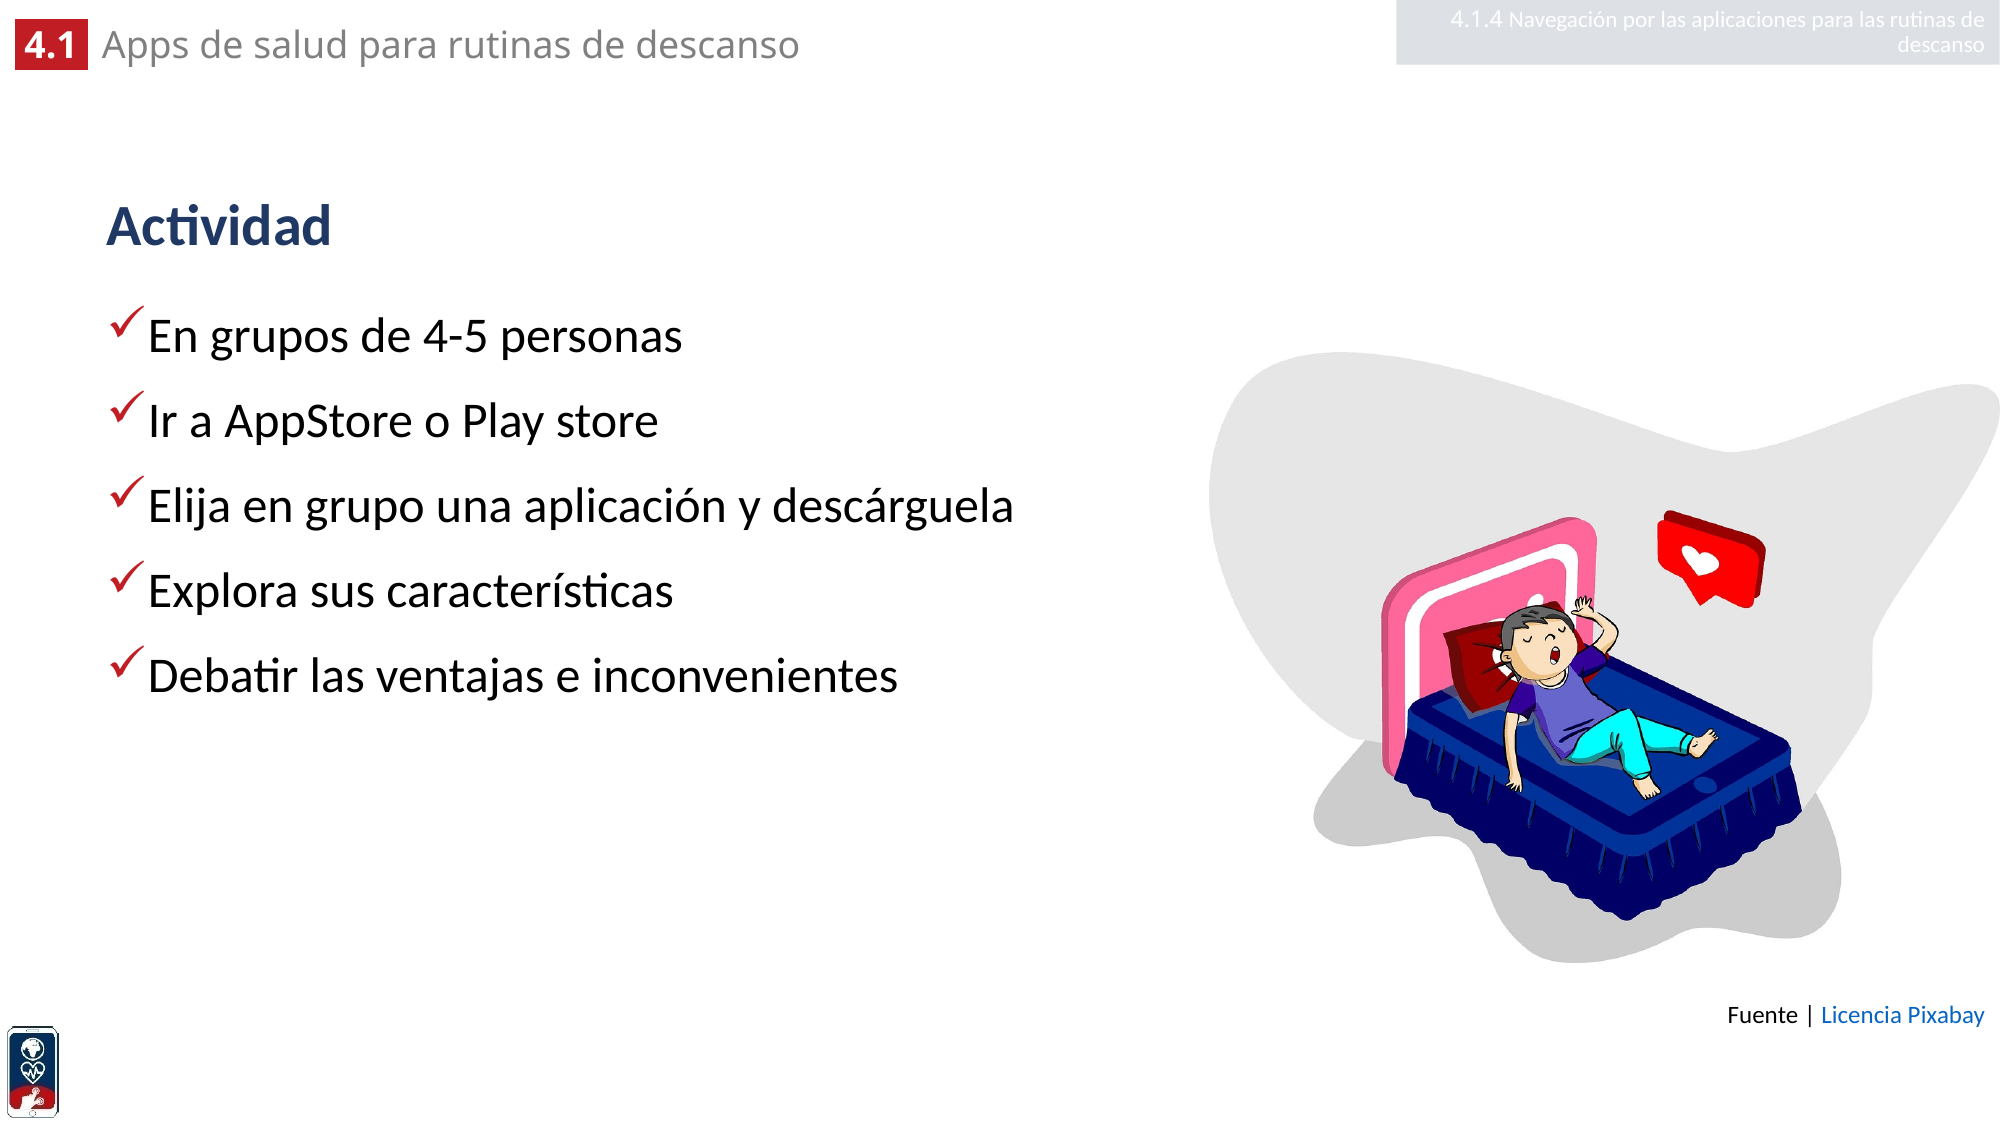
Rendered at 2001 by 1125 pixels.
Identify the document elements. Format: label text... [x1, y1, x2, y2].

list En grupos de 4-5 personas Ir a AppStore o Play store Elija en grupo una aplicación y descárguela Explora sus características Debatir las ventajas e inconvenientes [91, 295, 1134, 1098]
picture [1209, 352, 2000, 963]
text_box Fuente | Licencia Pixabay [1604, 991, 2000, 1036]
title Actividad [91, 177, 1961, 276]
text_box 4.1.4 Navegación por las aplicaciones para las rutinas de descanso [1396, 0, 2000, 65]
picture [7, 1026, 59, 1118]
